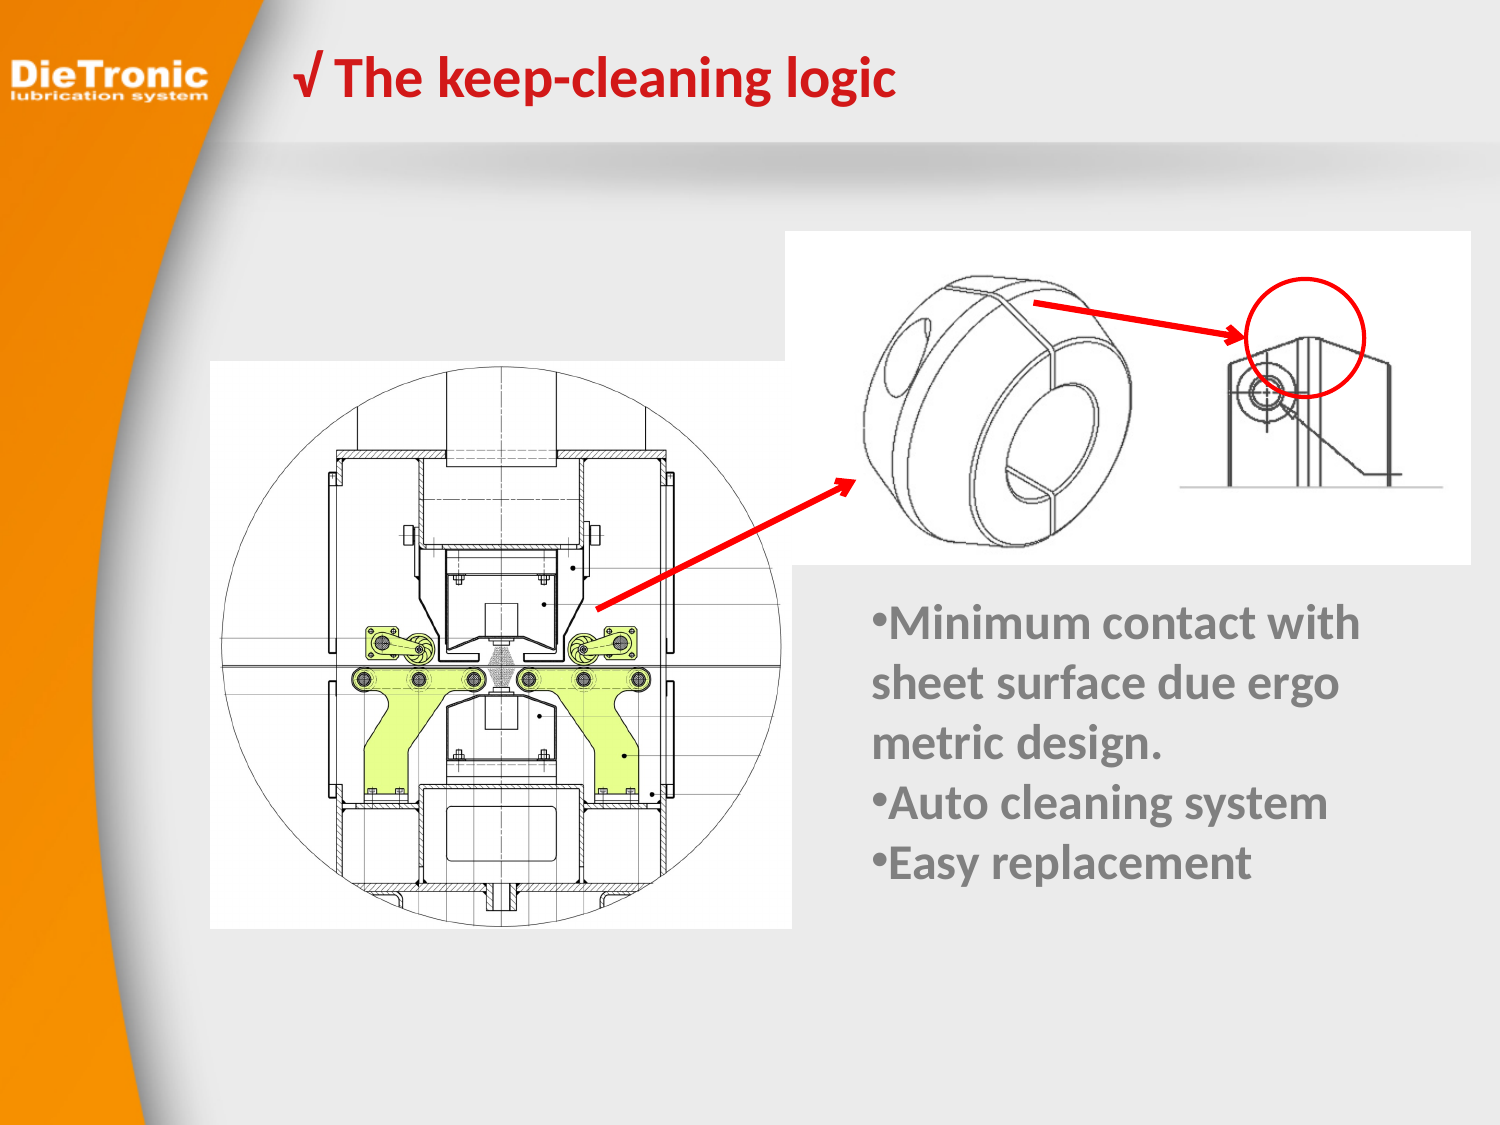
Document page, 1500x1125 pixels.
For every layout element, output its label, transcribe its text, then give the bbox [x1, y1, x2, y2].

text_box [1033, 302, 1247, 339]
title √ The keep-cleaning logic [277, 0, 1477, 149]
picture [0, 0, 1500, 1125]
text_box Minimum contact with sheet surface due ergo metric design. Auto cleaning system Easy replacement [856, 574, 1500, 906]
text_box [596, 479, 857, 610]
